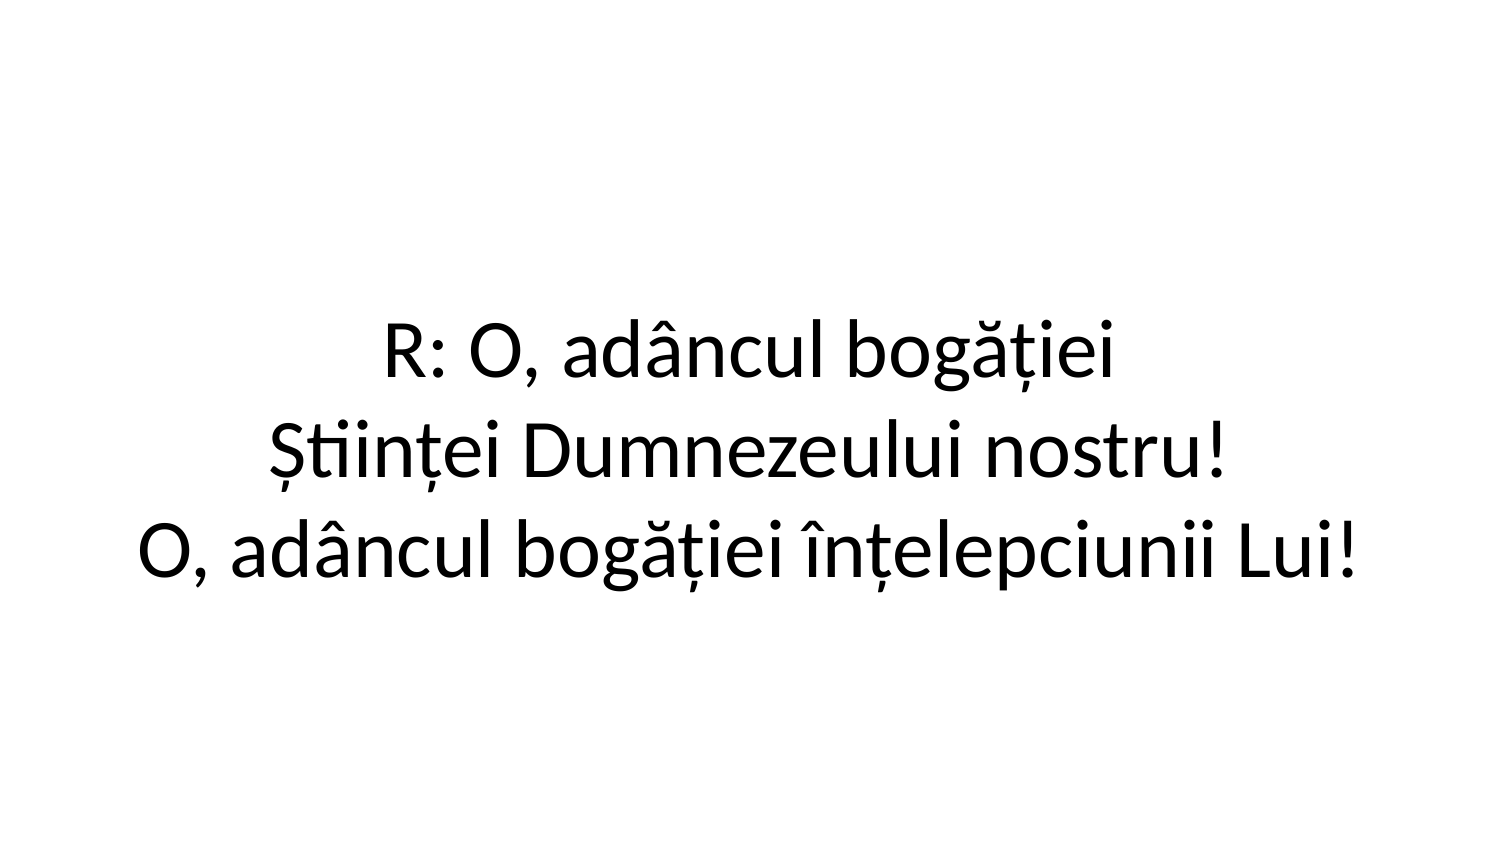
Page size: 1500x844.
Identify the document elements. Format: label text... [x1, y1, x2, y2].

text_box R: O, adâncul bogăției Științei Dumnezeului nostru! O, adâncul bogăției înțelepciunii Lui! [122, 242, 1378, 602]
